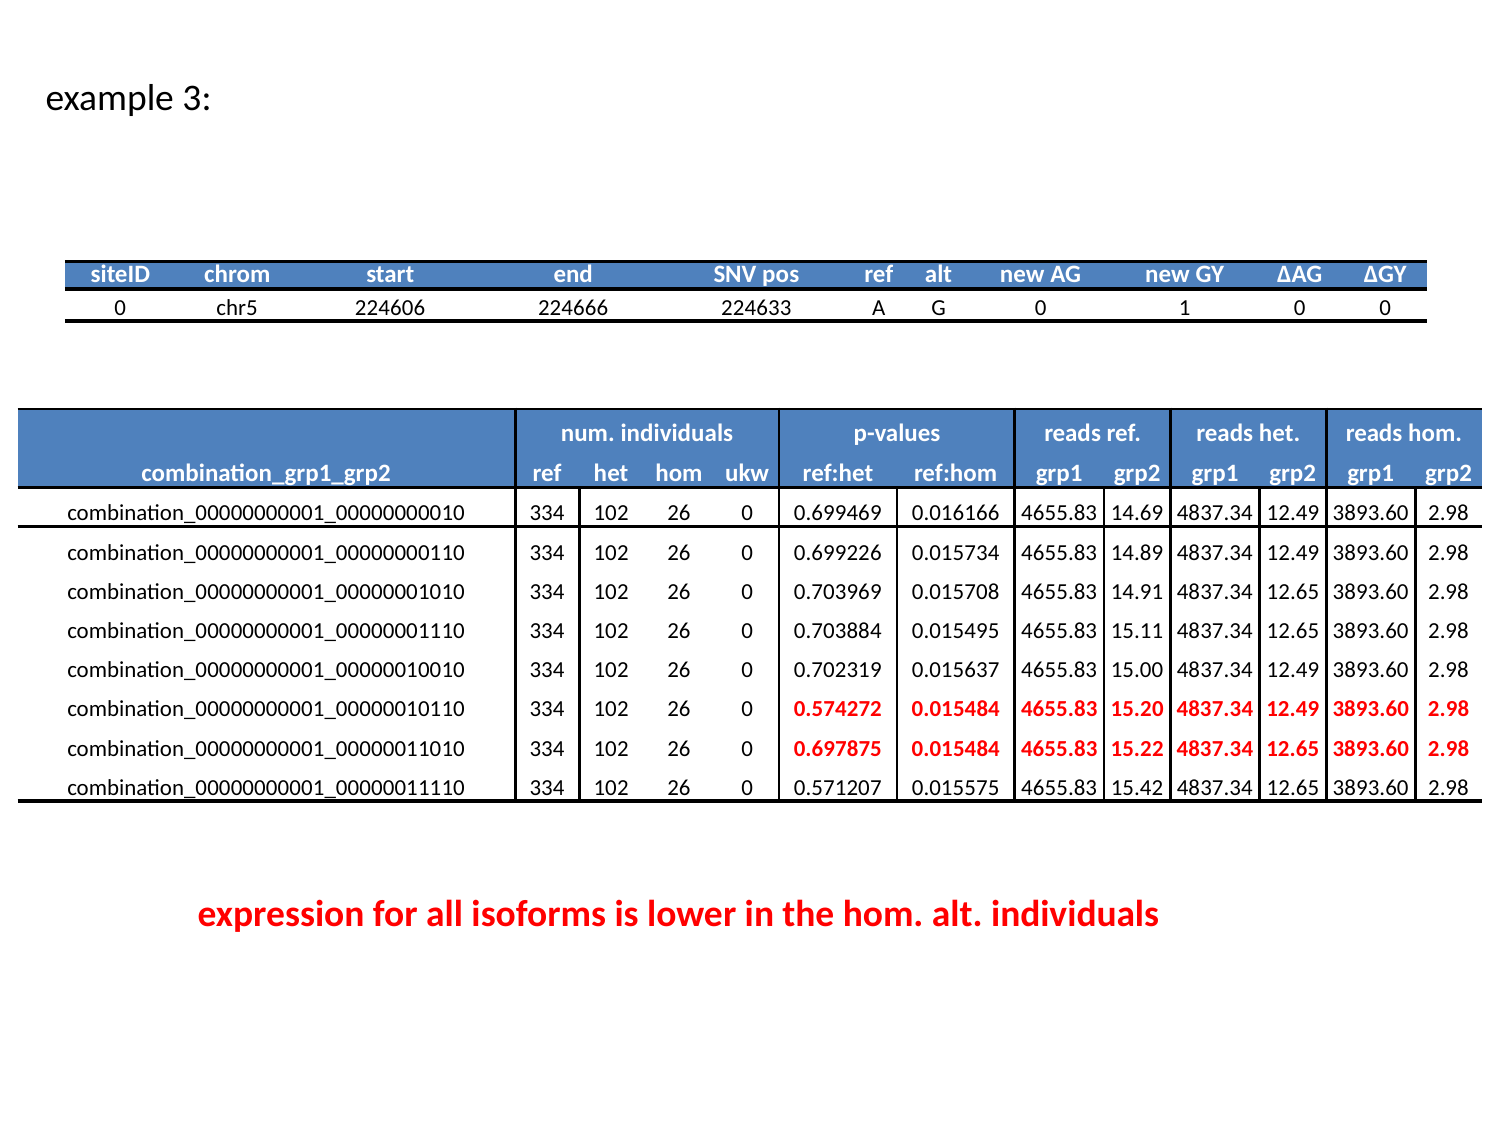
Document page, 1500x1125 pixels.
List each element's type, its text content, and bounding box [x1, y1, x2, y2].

table_cell 15.00 [1105, 644, 1169, 683]
table_header alt [910, 263, 968, 287]
table_cell 102 [581, 489, 643, 525]
table_cell combination_00000000001_00000001010 [18, 566, 514, 605]
table_cell 334 [517, 566, 578, 605]
table_cell 334 [517, 723, 578, 762]
table_cell 12.65 [1261, 723, 1325, 762]
table_cell 2.98 [1417, 528, 1482, 566]
table_cell 102 [581, 762, 643, 799]
table_cell 0.571207 [780, 762, 896, 799]
table_cell 14.89 [1105, 528, 1169, 566]
table_cell 334 [517, 683, 578, 723]
table_cell 0 [715, 528, 778, 566]
table_cell 4837.34 [1172, 644, 1258, 683]
table_cell 12.65 [1261, 566, 1325, 605]
table_cell 224633 [665, 291, 848, 319]
table_cell ukw [715, 448, 778, 486]
table_cell grp1 [1328, 448, 1415, 486]
table_cell 2.98 [1417, 762, 1482, 799]
table_cell 102 [581, 644, 643, 683]
table_cell 26 [643, 723, 715, 762]
table_cell 4655.83 [1016, 644, 1103, 683]
table_cell 224606 [299, 291, 482, 319]
table_cell 0 [715, 762, 778, 799]
table_header reads ref. [1016, 410, 1169, 448]
table_cell 26 [643, 489, 715, 525]
table_cell combination_00000000001_00000000110 [18, 528, 514, 566]
table_cell 14.91 [1105, 566, 1169, 605]
table_cell 4655.83 [1016, 683, 1103, 723]
table_cell combination_00000000001_00000011110 [18, 762, 514, 799]
table_cell 3893.60 [1328, 723, 1414, 762]
table_cell 2.98 [1417, 644, 1482, 683]
table_cell 4655.83 [1016, 528, 1103, 566]
table_cell 3893.60 [1328, 489, 1414, 525]
table_header chrom [176, 263, 299, 287]
table_header ΔAG [1256, 263, 1344, 287]
table_header reads hom. [1328, 410, 1482, 448]
table_cell 0 [968, 291, 1114, 319]
table_cell 0 [715, 723, 778, 762]
table_cell 0.703884 [780, 605, 896, 644]
table_header num. individuals [517, 410, 778, 448]
table_cell 0 [1256, 291, 1344, 319]
table_cell 4837.34 [1172, 683, 1258, 723]
table_cell 3893.60 [1328, 762, 1414, 799]
table_cell hom [643, 448, 715, 486]
table_cell ref:hom [897, 448, 1013, 486]
table_cell 1 [1114, 291, 1256, 319]
table_cell 3893.60 [1328, 566, 1414, 605]
table_cell 2.98 [1417, 723, 1482, 762]
table_cell 0.015484 [898, 723, 1013, 762]
table_cell 4655.83 [1016, 762, 1103, 799]
table_header ref [848, 263, 910, 287]
table_cell 4655.83 [1016, 723, 1103, 762]
table_cell 224666 [482, 291, 665, 319]
table_cell grp2 [1260, 448, 1325, 486]
text_box example 3: [30, 54, 227, 126]
table_cell 102 [581, 683, 643, 723]
table_cell 26 [643, 762, 715, 799]
table_cell 334 [517, 605, 578, 644]
table_cell grp1 [1016, 448, 1104, 486]
table_cell 2.98 [1417, 566, 1482, 605]
table_header start [299, 263, 482, 287]
table_cell 0 [65, 291, 176, 319]
table_header ΔGY [1344, 263, 1427, 287]
table_cell 26 [643, 528, 715, 566]
table_cell 3893.60 [1328, 683, 1414, 723]
table_cell 0 [715, 566, 778, 605]
table_cell chr5 [176, 291, 299, 319]
table_cell 12.49 [1261, 683, 1325, 723]
table_cell 4655.83 [1016, 489, 1103, 525]
table_cell het [579, 448, 643, 486]
table_cell combination_00000000001_00000000010 [18, 489, 514, 525]
table_cell 102 [581, 605, 643, 644]
text_box expression for all isoforms is lower in the hom. alt. individuals [182, 881, 1412, 942]
table_cell 26 [643, 644, 715, 683]
table_cell grp1 [1172, 448, 1260, 486]
table_cell 26 [643, 605, 715, 644]
table_header SNV pos [665, 263, 848, 287]
table_cell ref [517, 448, 579, 486]
table_cell 12.49 [1261, 644, 1325, 683]
table_cell 15.20 [1105, 683, 1169, 723]
table_cell 334 [517, 528, 578, 566]
table_cell 12.49 [1261, 528, 1325, 566]
table_cell 334 [517, 644, 578, 683]
table_cell 0 [715, 605, 778, 644]
table_header siteID [65, 263, 176, 287]
table_cell 4655.83 [1016, 566, 1103, 605]
table_cell 12.49 [1261, 489, 1325, 525]
table_cell 0.697875 [780, 723, 896, 762]
table_cell 0 [715, 489, 778, 525]
table_cell 2.98 [1417, 489, 1482, 525]
table_header new GY [1114, 263, 1256, 287]
table_cell 0.703969 [780, 566, 896, 605]
table_cell 0.015734 [898, 528, 1013, 566]
table_cell 102 [581, 528, 643, 566]
table_cell 12.65 [1261, 605, 1325, 644]
table_cell 0.702319 [780, 644, 896, 683]
table_cell 0.699469 [780, 489, 896, 525]
table_cell 4837.34 [1172, 723, 1258, 762]
table_cell 0.016166 [898, 489, 1013, 525]
table_cell 3893.60 [1328, 644, 1414, 683]
table_cell ref:het [780, 448, 897, 486]
table_cell 4837.34 [1172, 762, 1258, 799]
table_cell combination_00000000001_00000010110 [18, 683, 514, 723]
table_cell 0 [715, 683, 778, 723]
table_cell 15.11 [1105, 605, 1169, 644]
table_cell A [848, 291, 910, 319]
table_cell 334 [517, 489, 578, 525]
table_cell 3893.60 [1328, 605, 1414, 644]
table_cell 3893.60 [1328, 528, 1414, 566]
table_header [18, 410, 514, 448]
table_cell 26 [643, 566, 715, 605]
table_cell combination_grp1_grp2 [18, 448, 514, 486]
table_cell 0.699226 [780, 528, 896, 566]
table_cell 15.42 [1105, 762, 1169, 799]
table_cell combination_00000000001_00000001110 [18, 605, 514, 644]
table_cell 2.98 [1417, 605, 1482, 644]
table_cell 26 [643, 683, 715, 723]
table_cell 14.69 [1105, 489, 1169, 525]
table_cell 0.015637 [898, 644, 1013, 683]
table_cell 4655.83 [1016, 605, 1103, 644]
table_header new AG [968, 263, 1114, 287]
table_cell 2.98 [1417, 683, 1482, 723]
table_cell 0 [715, 644, 778, 683]
table_header p-values [780, 410, 1013, 448]
table_cell 102 [581, 723, 643, 762]
table_header end [482, 263, 665, 287]
table_cell 334 [517, 762, 578, 799]
table_cell grp2 [1104, 448, 1169, 486]
table_cell 0 [1344, 291, 1427, 319]
table_cell 4837.34 [1172, 605, 1258, 644]
table_cell combination_00000000001_00000010010 [18, 644, 514, 683]
table_cell 15.22 [1105, 723, 1169, 762]
table_cell grp2 [1415, 448, 1482, 486]
table_cell 4837.34 [1172, 566, 1258, 605]
table_cell 4837.34 [1172, 489, 1258, 525]
table_cell 0.015575 [898, 762, 1013, 799]
table_cell combination_00000000001_00000011010 [18, 723, 514, 762]
table_cell 0.015708 [898, 566, 1013, 605]
table_header reads het. [1172, 410, 1325, 448]
table_cell 12.65 [1261, 762, 1325, 799]
table_cell G [910, 291, 968, 319]
table_cell 0.574272 [780, 683, 896, 723]
table_cell 0.015495 [898, 605, 1013, 644]
table_cell 0.015484 [898, 683, 1013, 723]
table_cell 102 [581, 566, 643, 605]
table_cell 4837.34 [1172, 528, 1258, 566]
